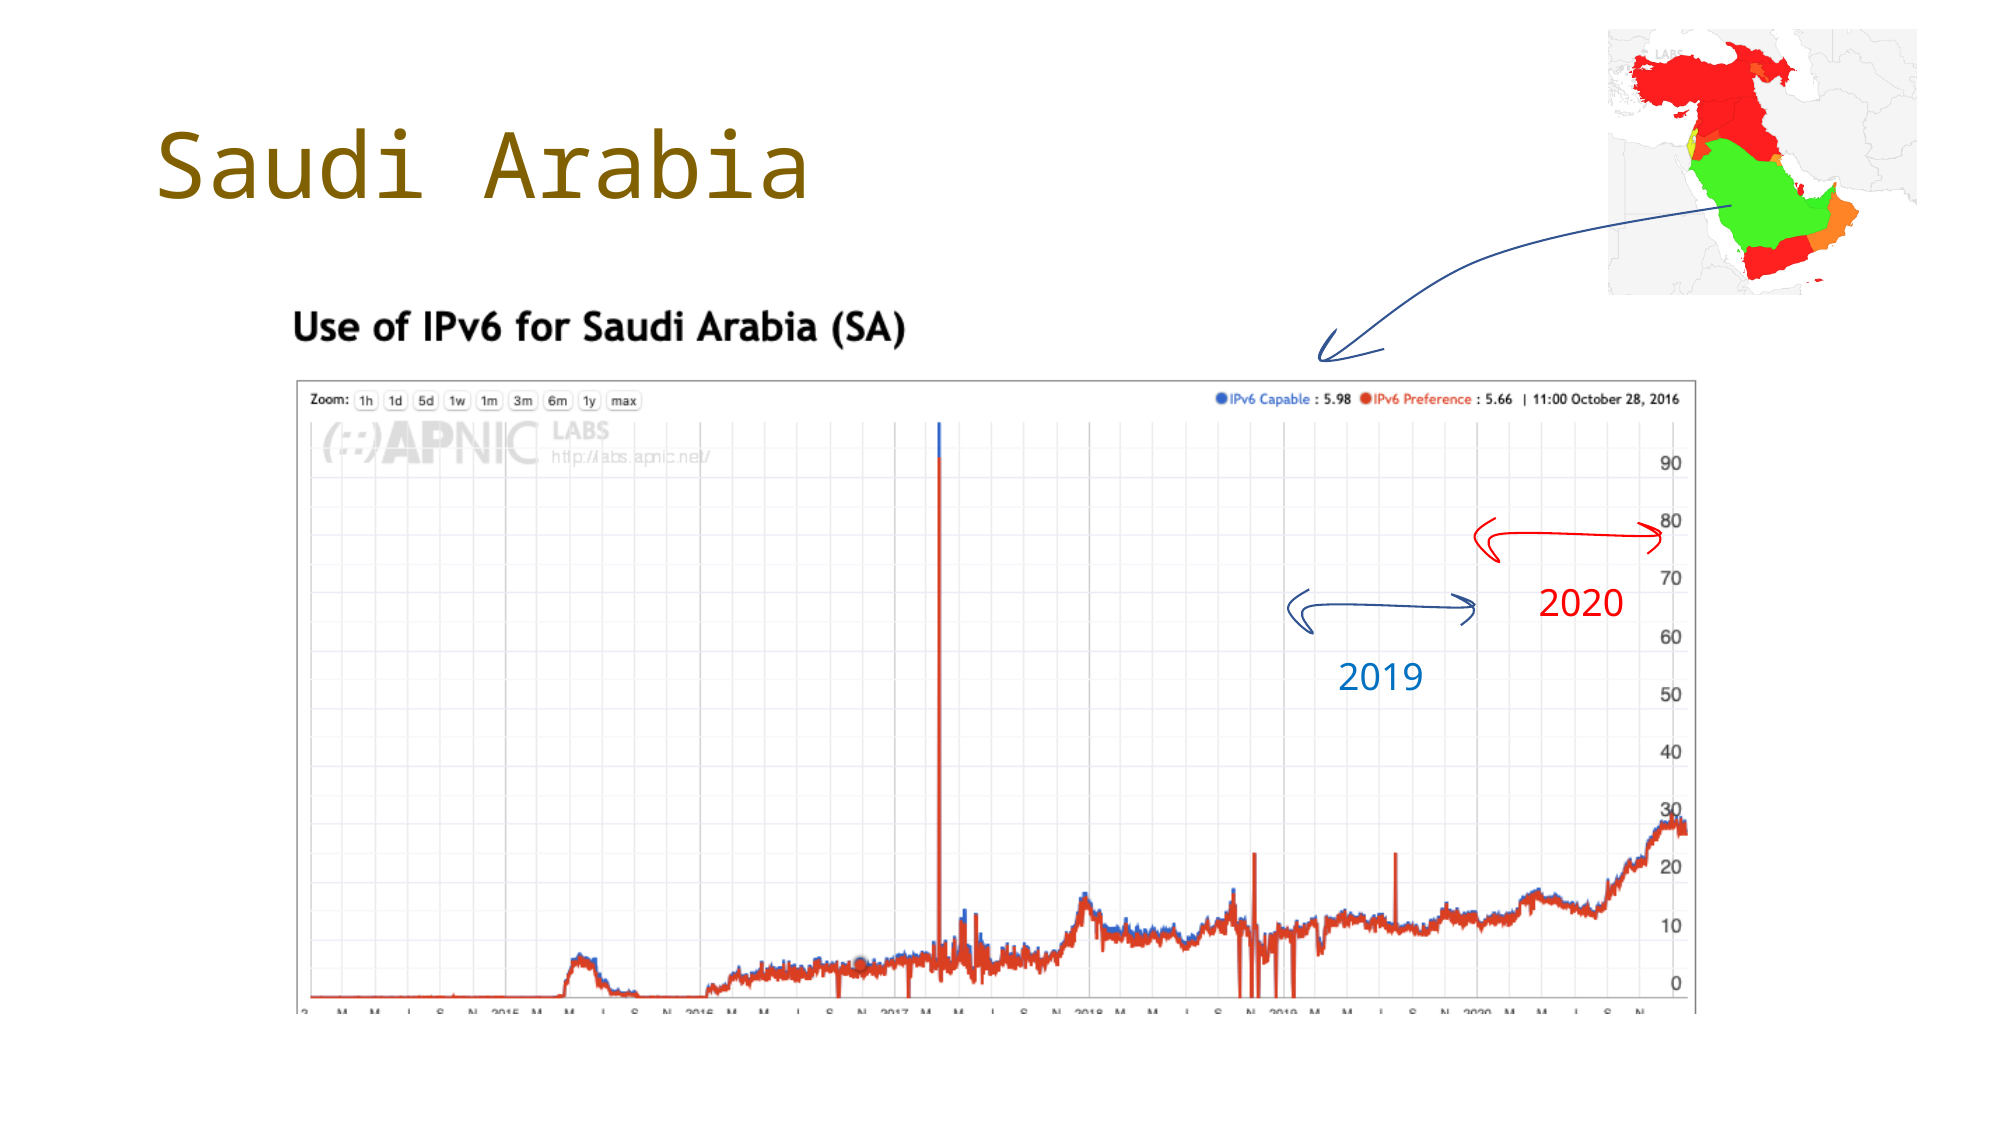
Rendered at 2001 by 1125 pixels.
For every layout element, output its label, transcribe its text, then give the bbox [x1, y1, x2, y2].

text_box [1408, 225, 1608, 299]
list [290, 299, 1709, 1014]
picture [1608, 29, 1917, 308]
title Saudi Arabia [137, 59, 1608, 278]
